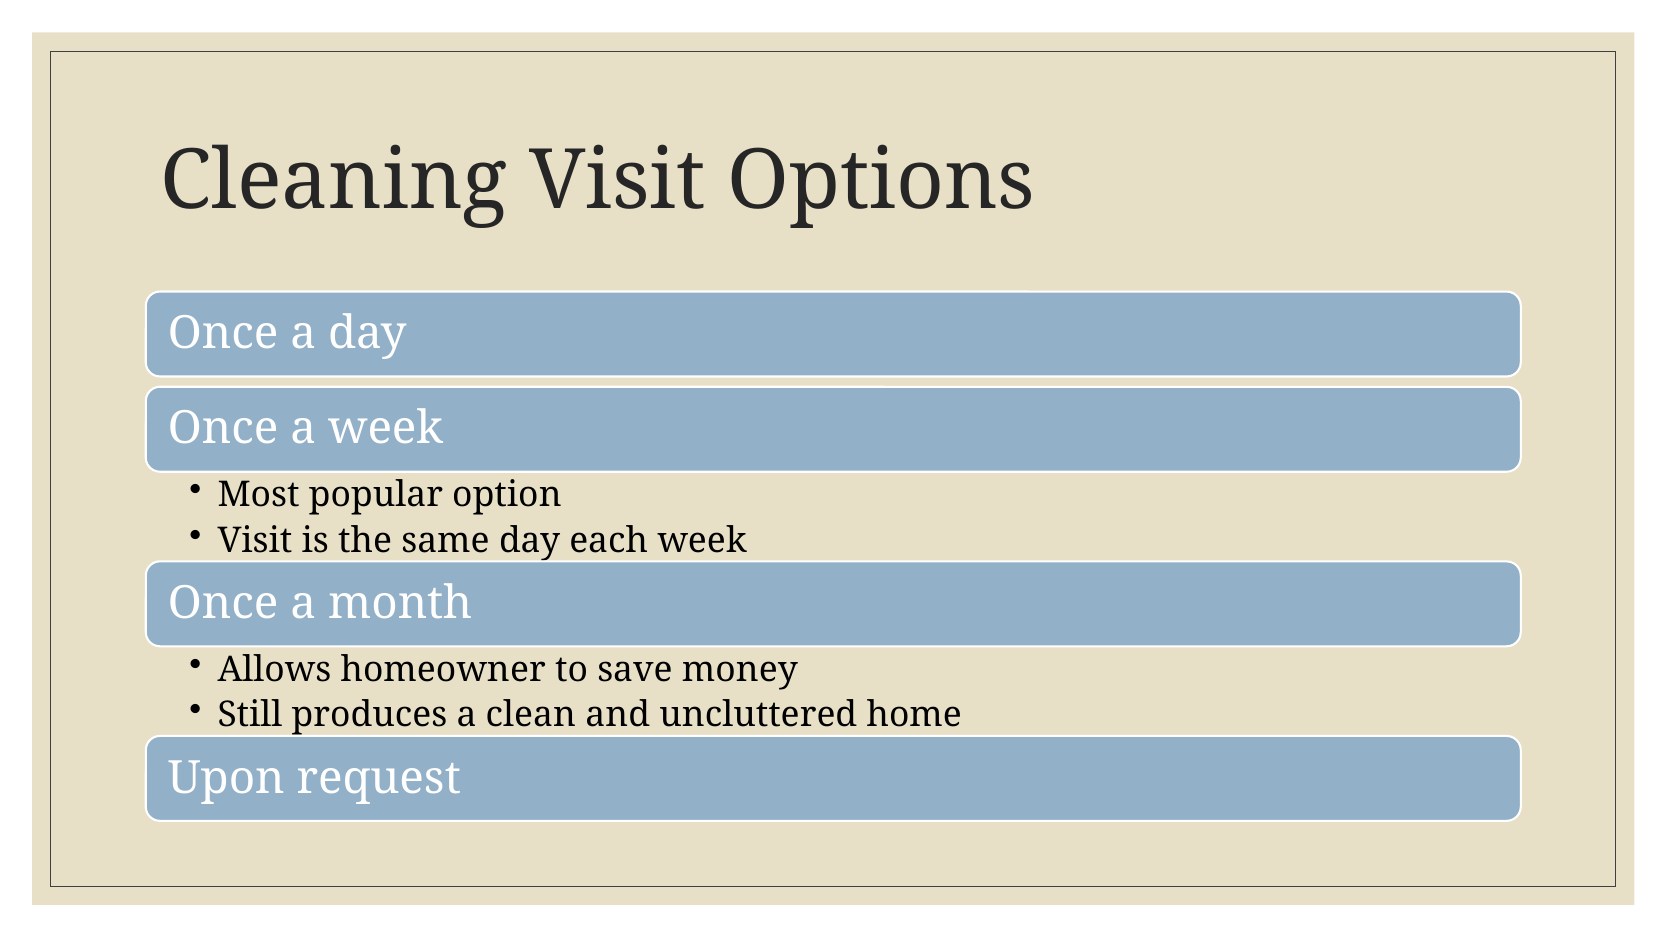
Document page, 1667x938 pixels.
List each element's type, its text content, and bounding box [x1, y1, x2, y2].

title Cleaning Visit Options [145, 87, 1521, 276]
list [145, 287, 1521, 825]
